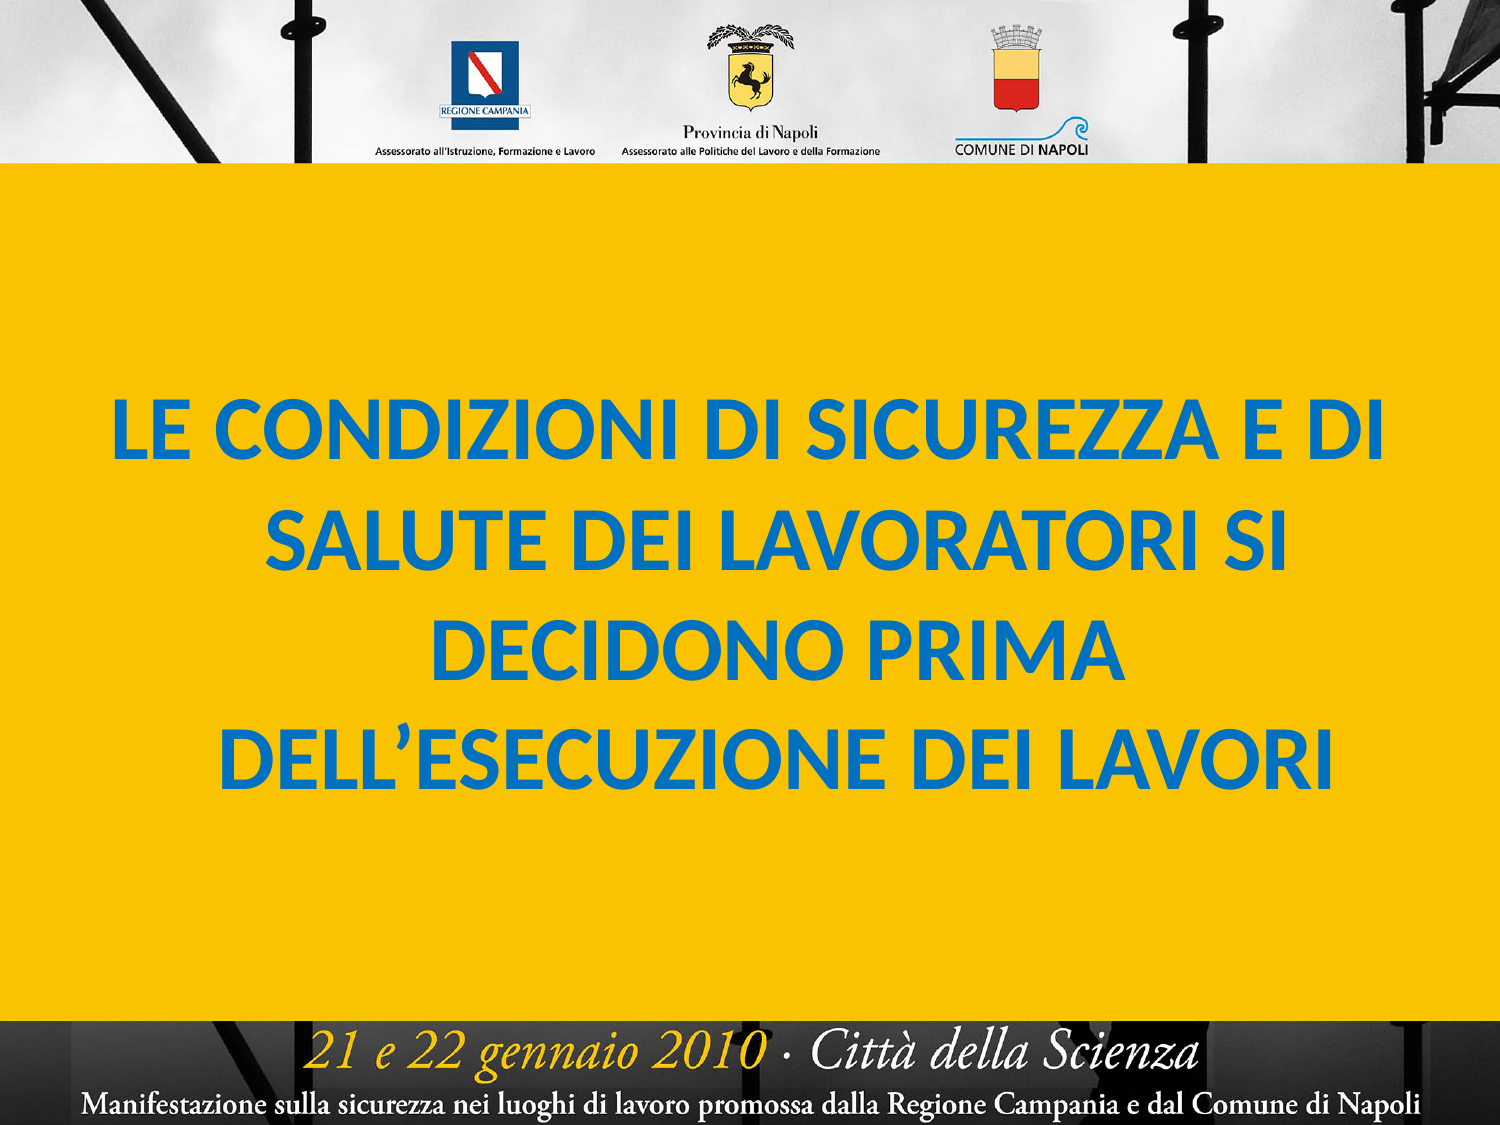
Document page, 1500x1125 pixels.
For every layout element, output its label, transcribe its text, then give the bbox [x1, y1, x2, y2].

list LE CONDIZIONI DI SICUREZZA E DI SALUTE DEI LAVORATORI SI DECIDONO PRIMA DELL’ESECUZIONE DEI LAVORI [17, 360, 1483, 915]
picture [0, 0, 1500, 1125]
